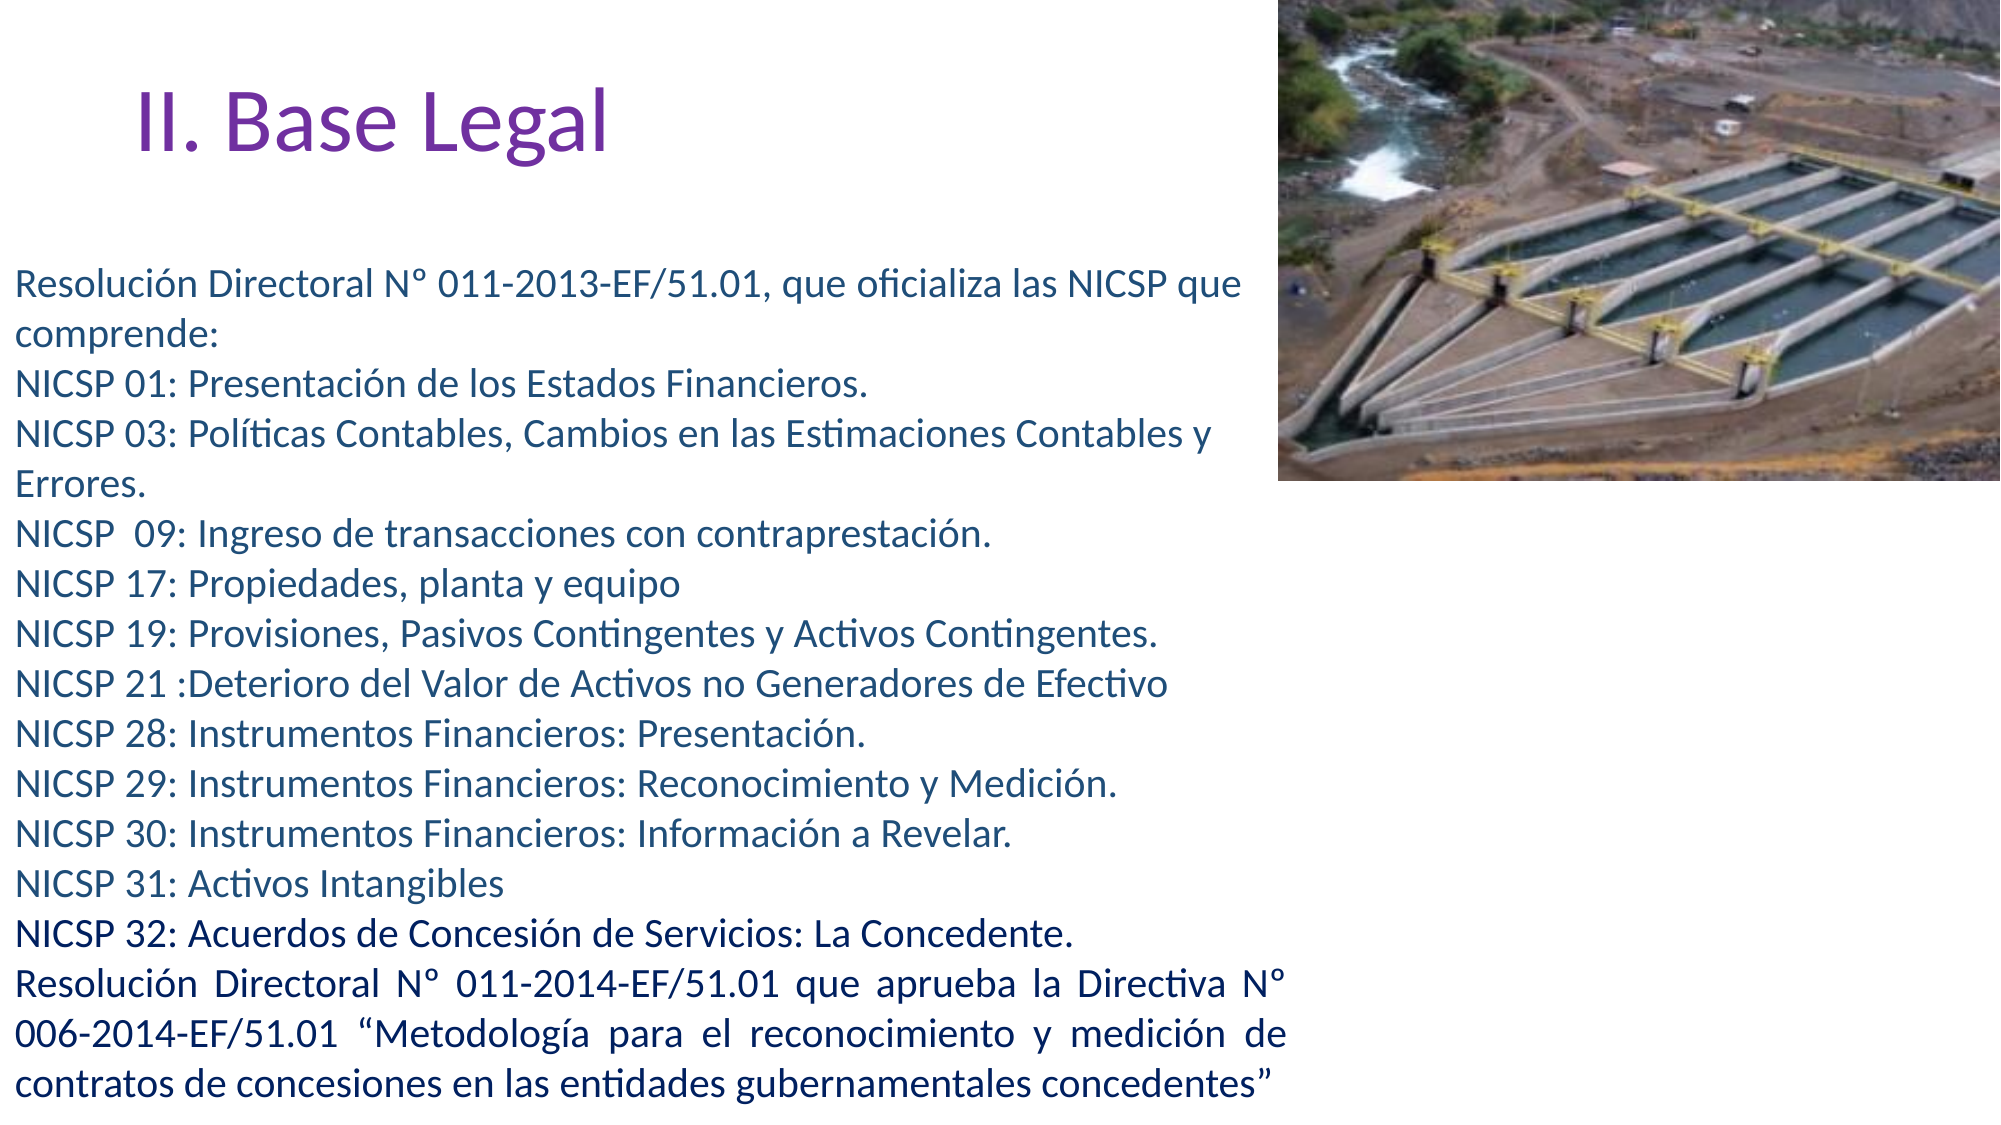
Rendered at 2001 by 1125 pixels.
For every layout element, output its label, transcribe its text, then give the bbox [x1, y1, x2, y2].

text_box Resolución Directoral Nº 011-2013-EF/51.01, que oficializa las NICSP que comprende: NICSP 01: Presentación de los Estados Financieros. NICSP 03: Políticas Contables, Cambios en las Estimaciones Contables y Errores. NICSP 09: Ingreso de transacciones con contraprestación. NICSP 17: Propiedades, planta y equipo NICSP 19: Provisiones, Pasivos Contingentes y Activos Contingentes. NICSP 21 :Deterioro del Valor de Activos no Generadores de Efectivo NICSP 28: Instrumentos Financieros: Presentación. NICSP 29: Instrumentos Financieros: Reconocimiento y Medición. NICSP 30: Instrumentos Financieros: Información a Revelar. NICSP 31: Activos Intangibles NICSP 32: Acuerdos de Concesión de Servicios: La Concedente. Resolución Directoral Nº 011-2014-EF/51.01 que aprueba la Directiva Nº 006-2014-EF/51.01 “Metodología para el reconocimiento y medición de contratos de concesiones en las entidades gubernamentales concedentes” [0, 248, 1303, 1114]
text_box II. Base Legal [118, 52, 627, 178]
picture [1278, 0, 2000, 481]
